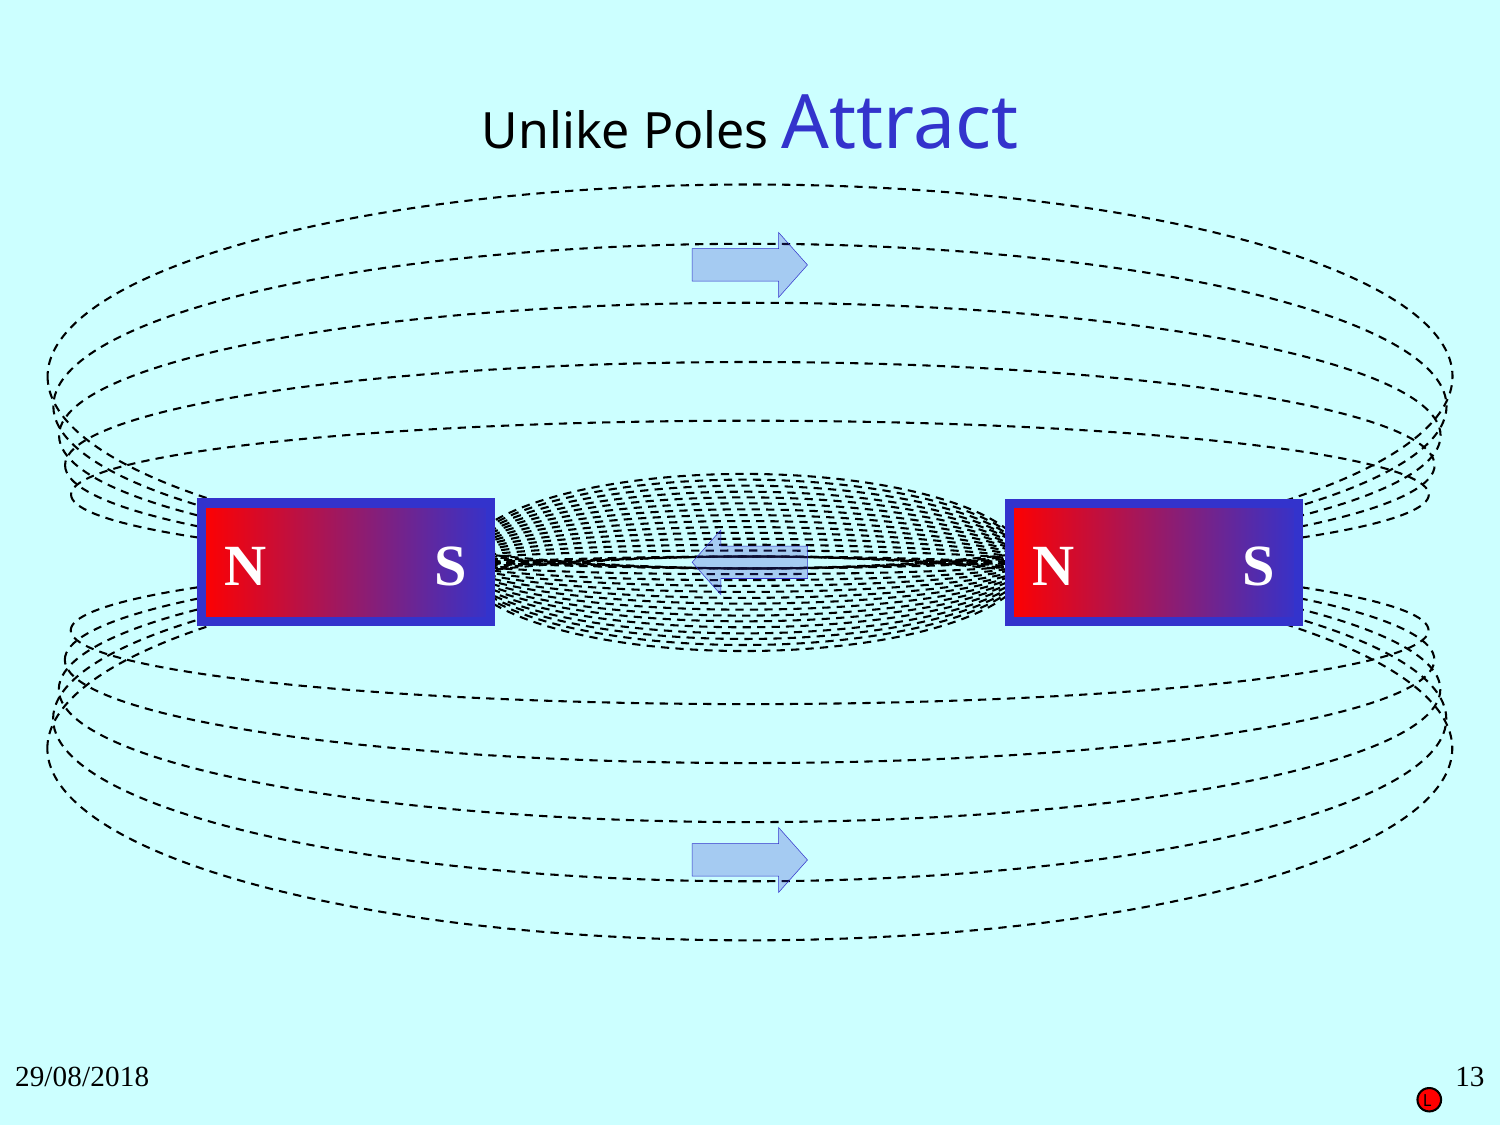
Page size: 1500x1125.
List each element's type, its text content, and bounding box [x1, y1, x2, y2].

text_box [201, 502, 491, 622]
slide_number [0, 1050, 313, 1125]
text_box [47, 556, 1453, 941]
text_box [47, 184, 1453, 555]
slide_number 13 [1187, 1050, 1500, 1125]
text_box Unlike Poles Attract [189, 66, 1312, 172]
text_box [460, 473, 1028, 652]
text_box L [1417, 1088, 1442, 1112]
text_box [1009, 503, 1299, 622]
